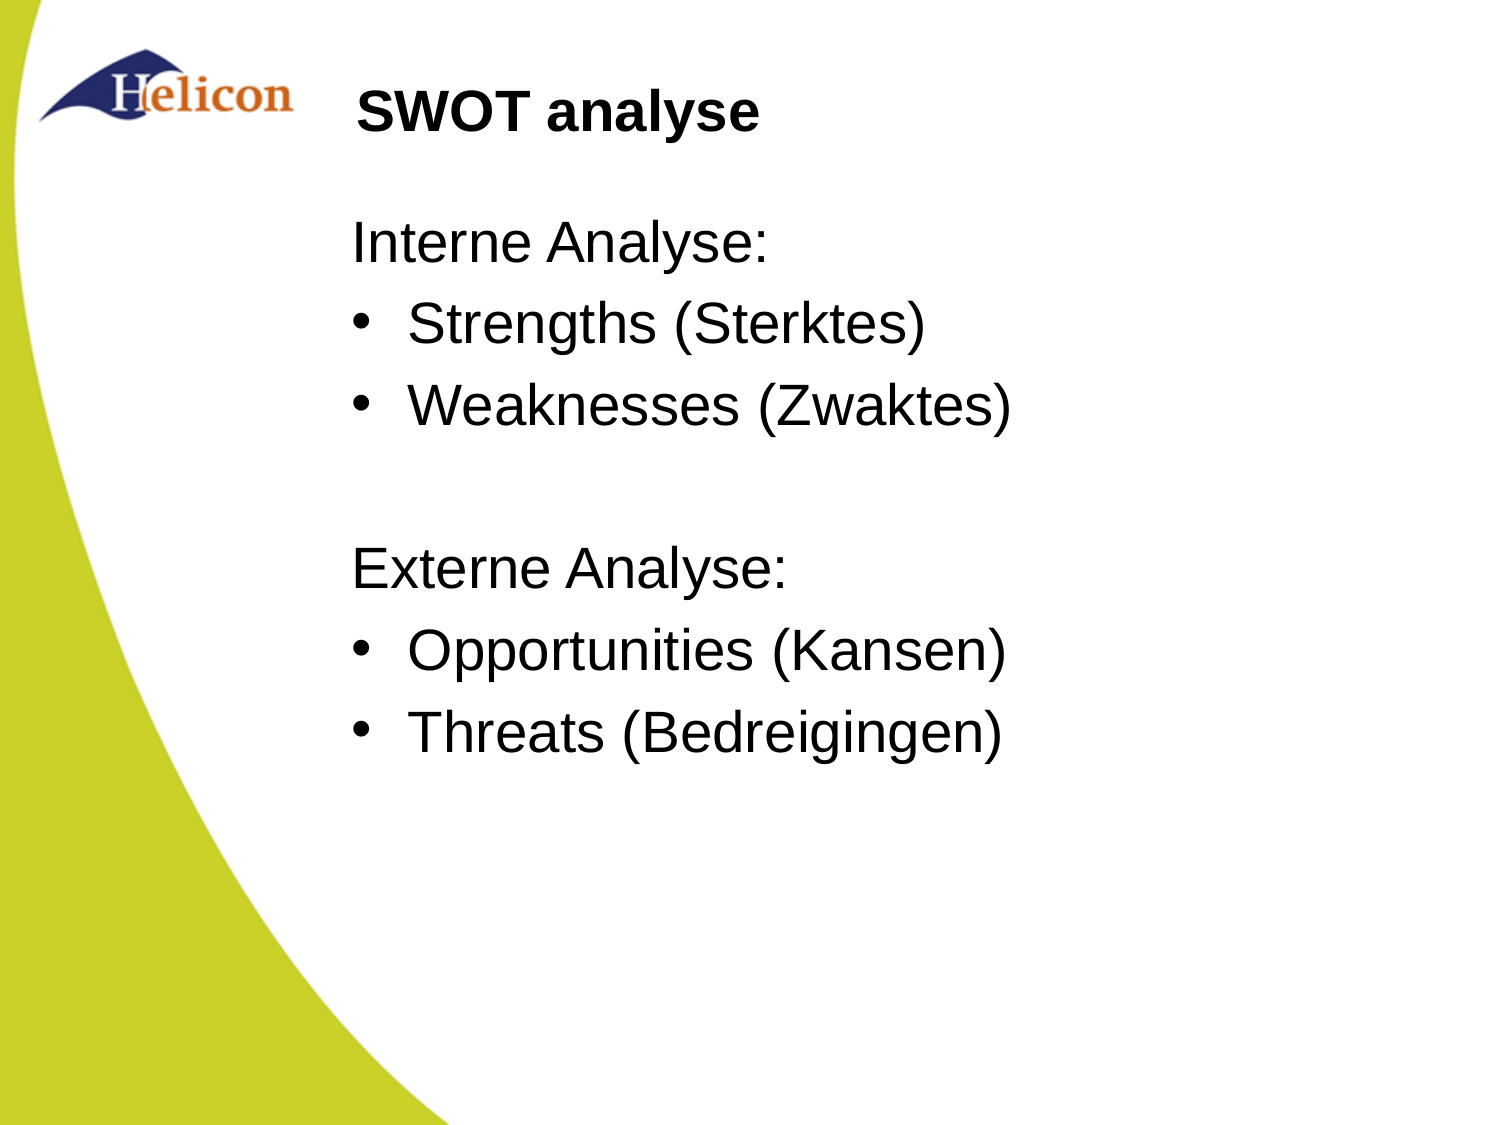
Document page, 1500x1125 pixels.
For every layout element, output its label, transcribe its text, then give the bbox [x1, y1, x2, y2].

picture [0, 0, 1500, 1125]
list Interne Analyse: Strengths (Sterktes) Weaknesses (Zwaktes) Externe Analyse: Opportunities (Kansen) Threats (Bedreigingen) [336, 196, 1425, 1005]
title SWOT analyse [324, 54, 1415, 161]
